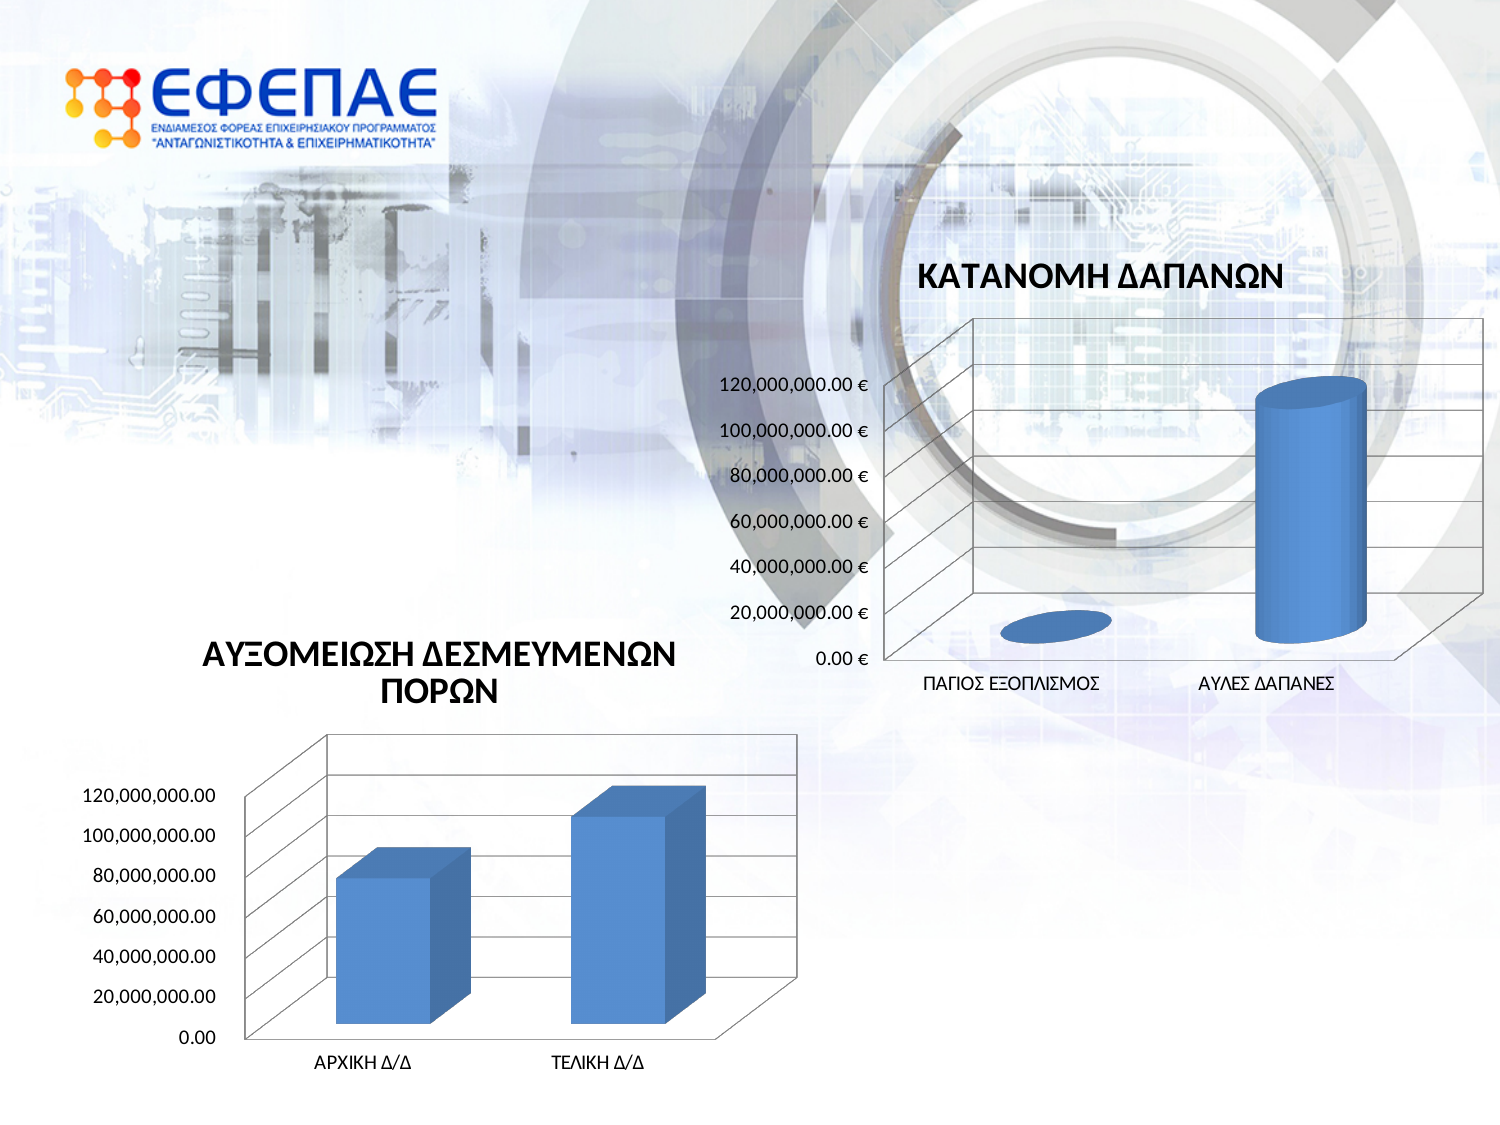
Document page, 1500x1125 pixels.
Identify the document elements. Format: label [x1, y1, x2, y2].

picture [0, 0, 1500, 1125]
chart [64, 231, 1500, 1084]
